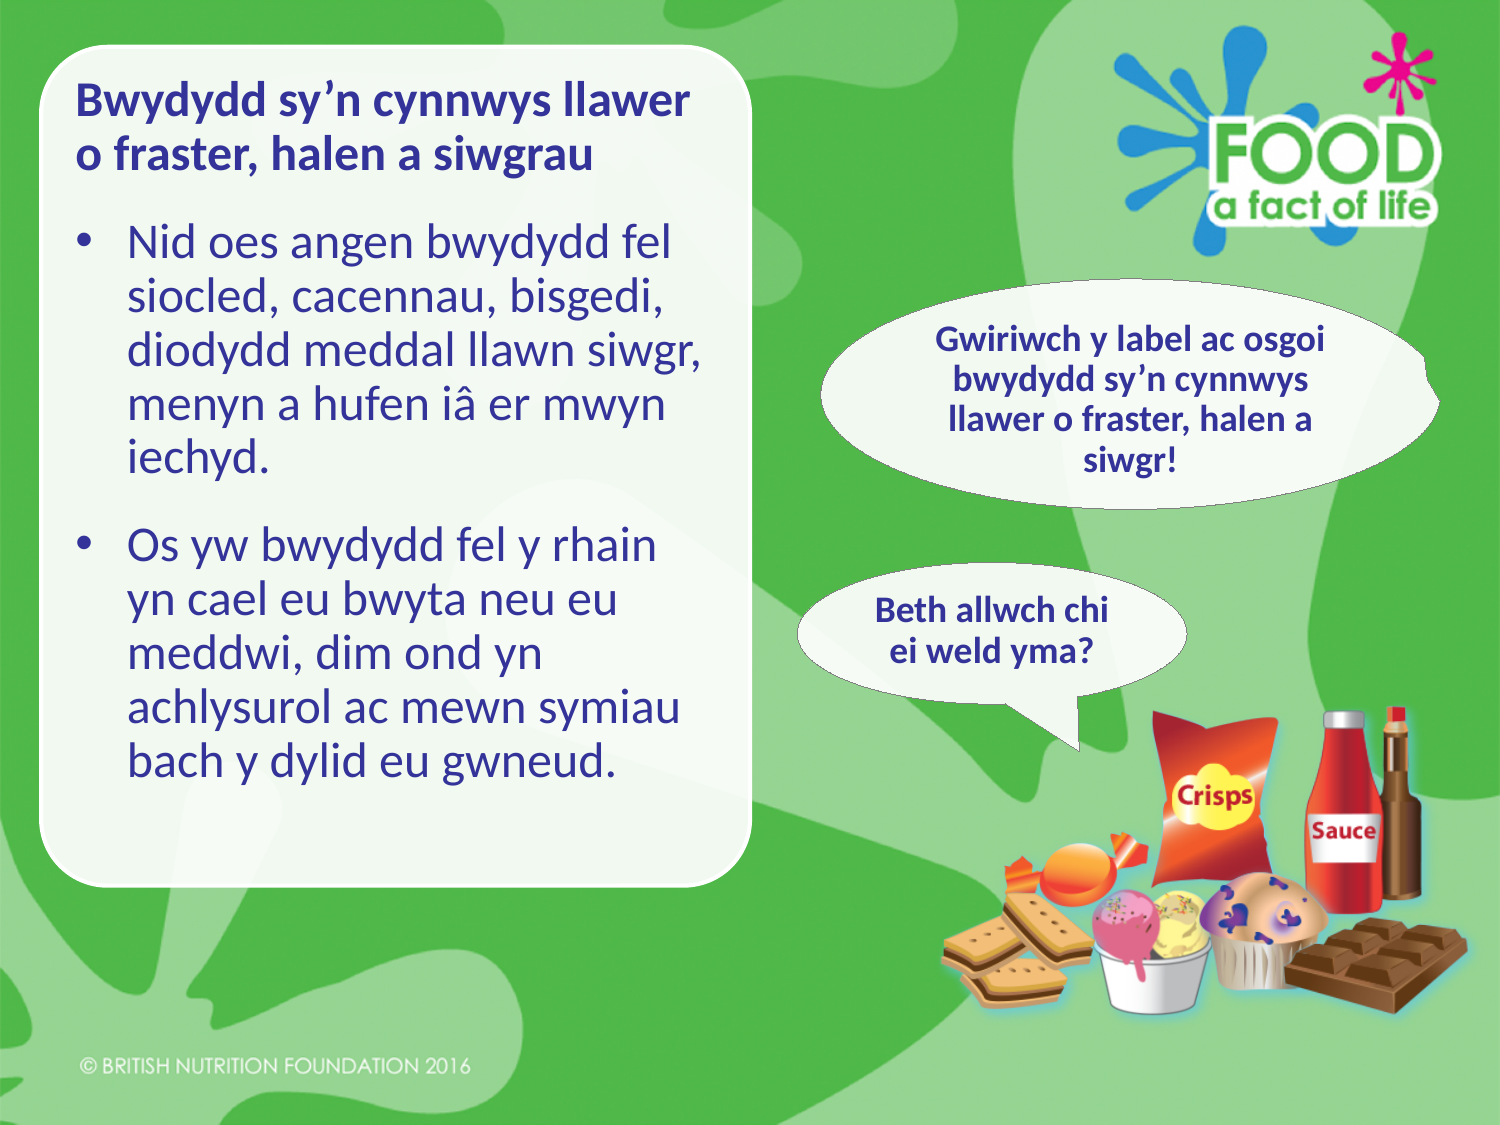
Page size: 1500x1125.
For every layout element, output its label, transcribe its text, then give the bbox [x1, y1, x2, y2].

text_box Gwiriwch y label ac osgoi bwydydd sy’n cynnwys llawer o fraster, halen a siwgr! [820, 278, 1441, 510]
text_box Bwydydd sy’n cynnwys llawer o fraster, halen a siwgrau Nid oes angen bwydydd fel siocled, cacennau, bisgedi, diodydd meddal llawn siwgr, menyn a hufen iâ er mwyn iechyd. Os yw bwydydd fel y rhain yn cael eu bwyta neu eu meddwi, dim ond yn achlysurol ac mewn symiau bach y dylid eu gwneud. [41, 46, 751, 886]
picture [0, 0, 1500, 1125]
text_box Beth allwch chi ei weld yma? [797, 562, 1188, 752]
